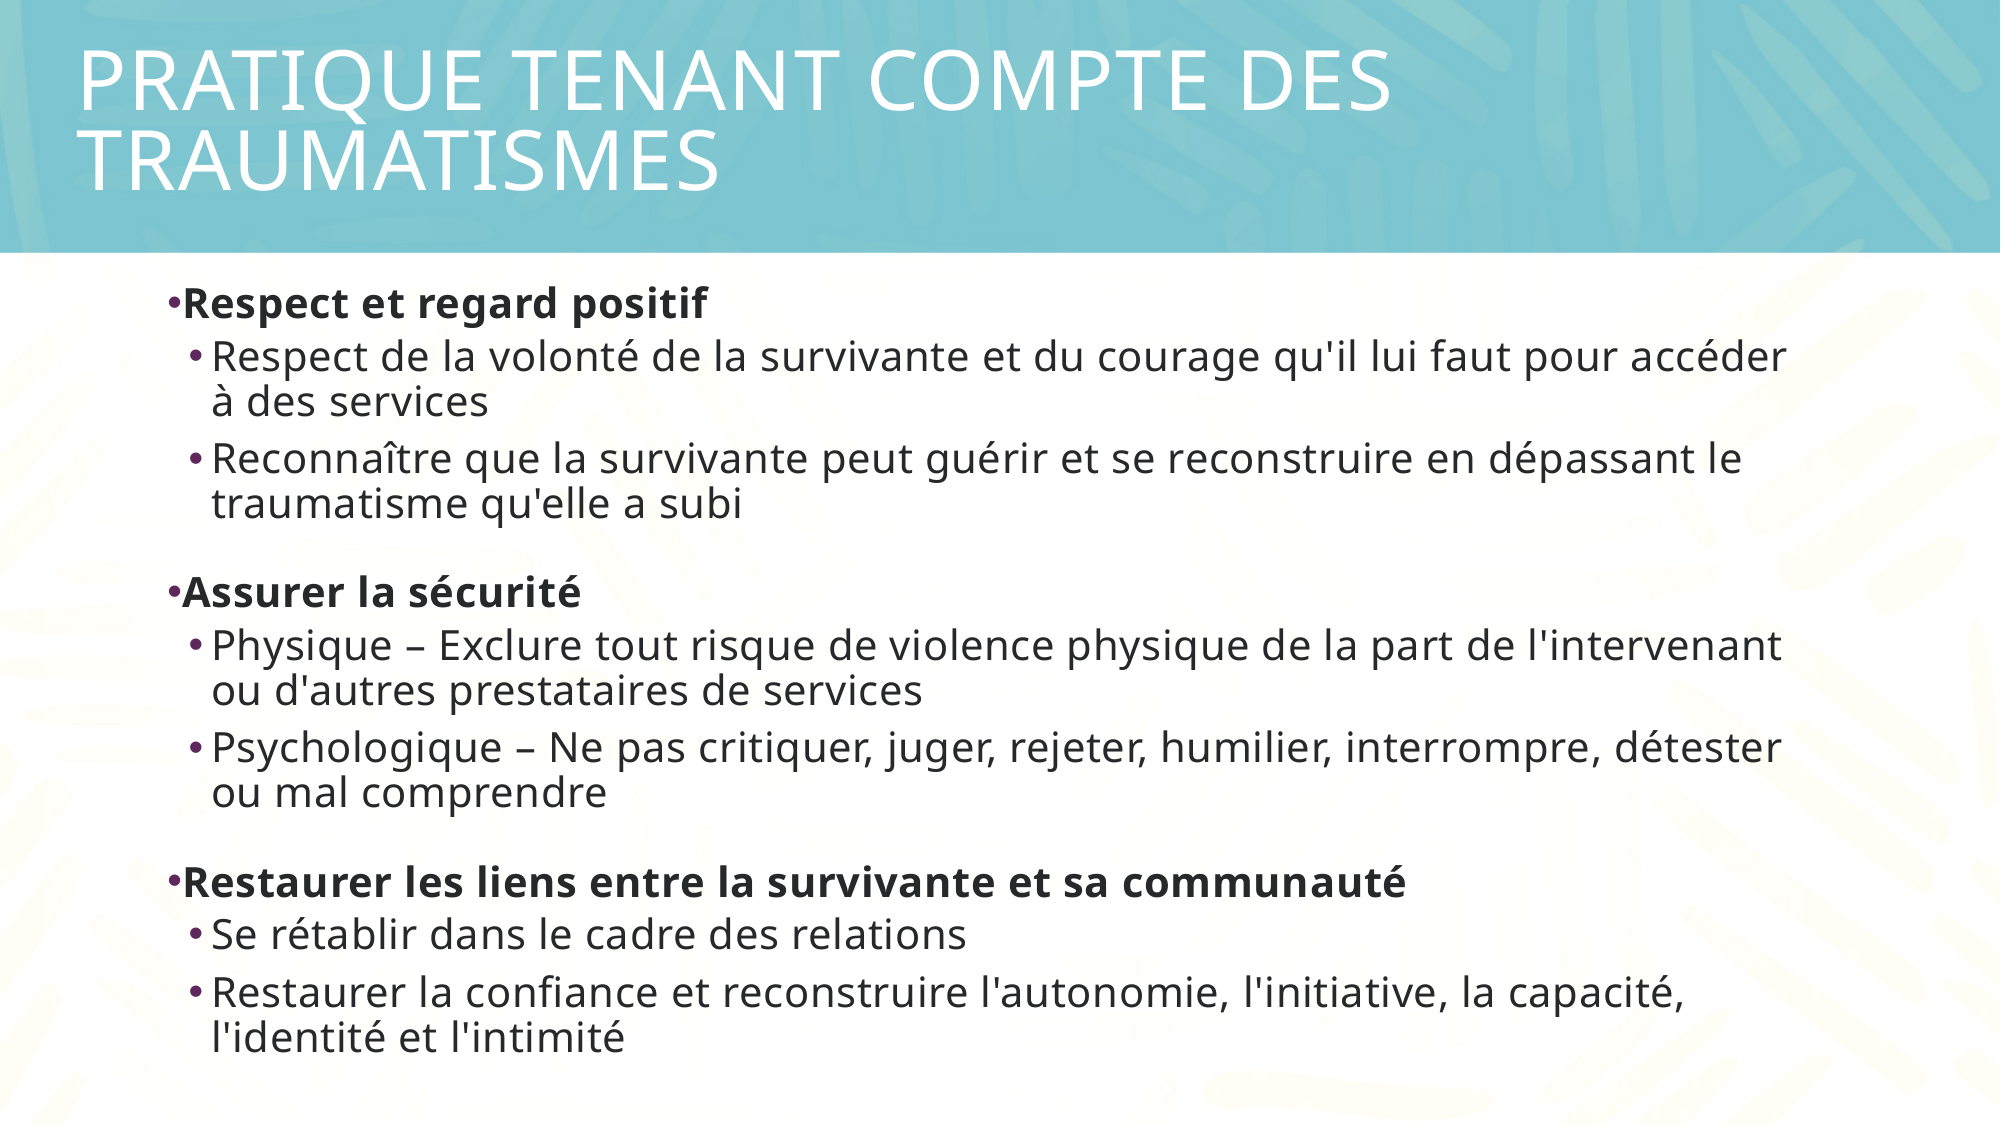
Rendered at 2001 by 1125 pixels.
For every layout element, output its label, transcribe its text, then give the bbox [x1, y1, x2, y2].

list Respect et regard positif Respect de la volonté de la survivante et du courage qu'il lui faut pour accéder à des services Reconnaître que la survivante peut guérir et se reconstruire en dépassant le traumatisme qu'elle a subi Assurer la sécurité Physique – Exclure tout risque de violence physique de la part de l'intervenant ou d'autres prestataires de services Psychologique – Ne pas critiquer, juger, rejeter, humilier, interrompre, détester ou mal comprendre Restaurer les liens entre la survivante et sa communauté Se rétablir dans le cadre des relations Restaurer la confiance et reconstruire l'autonomie, l'initiative, la capacité, l'identité et l'intimité [159, 264, 1824, 1016]
title Pratique tenant compte des traumatismes [61, 33, 1938, 220]
picture [0, 0, 2000, 1125]
